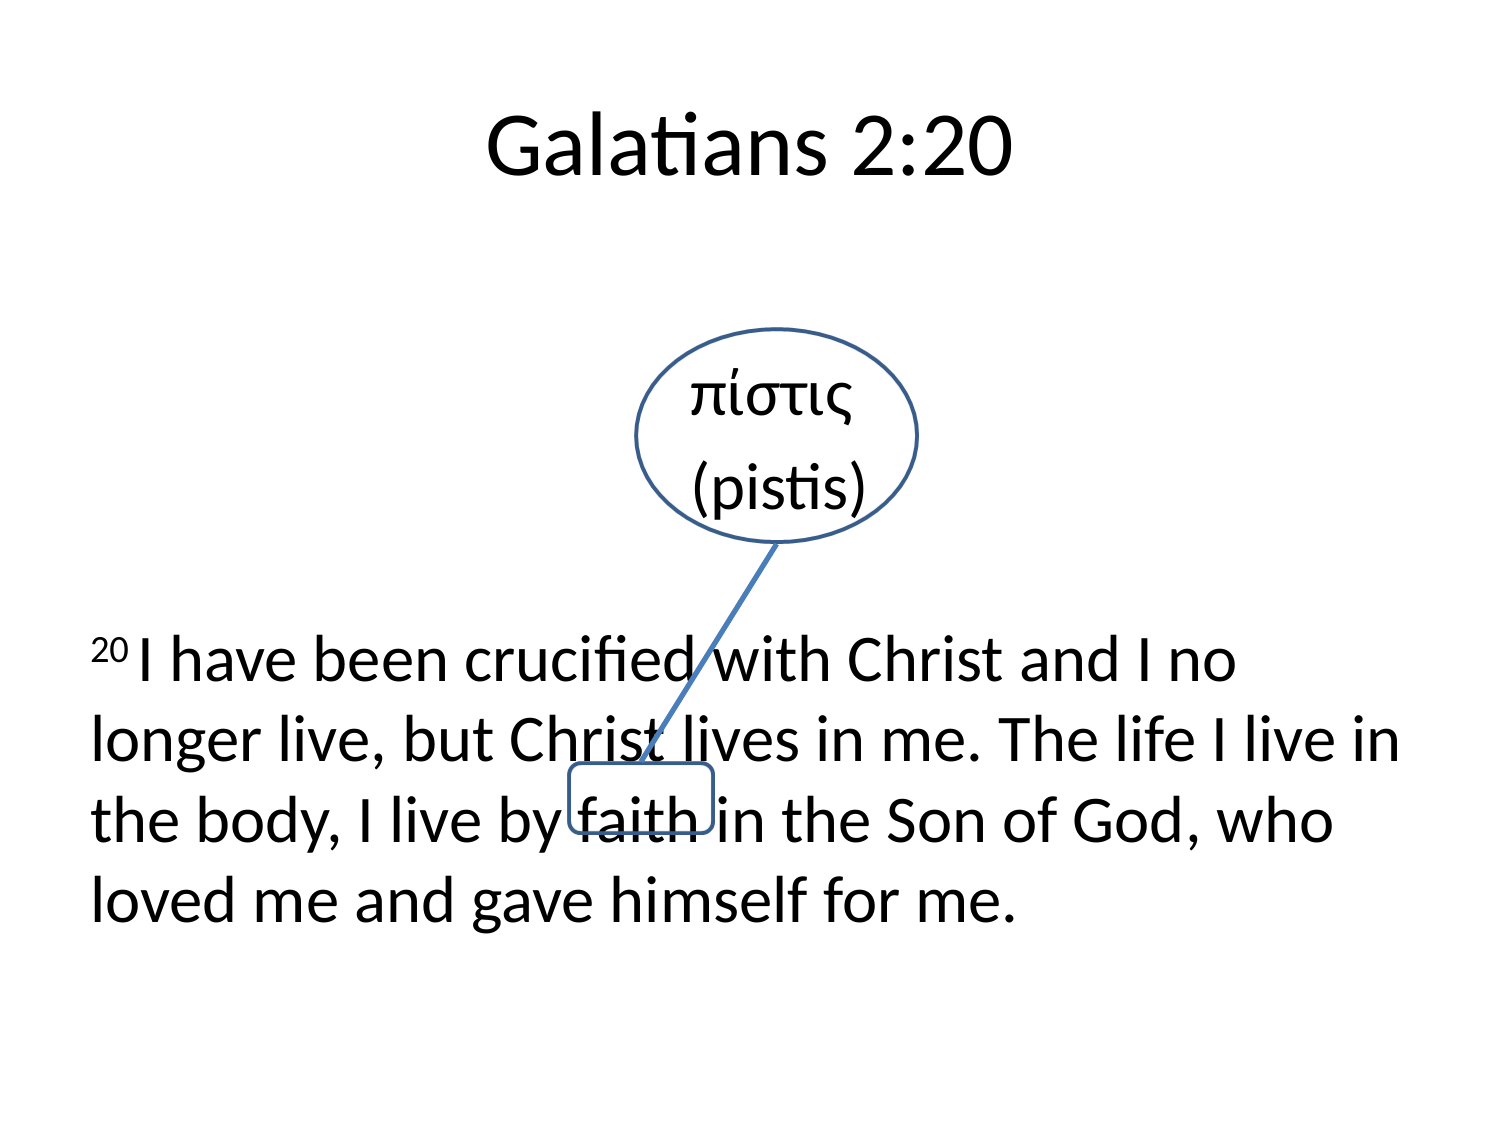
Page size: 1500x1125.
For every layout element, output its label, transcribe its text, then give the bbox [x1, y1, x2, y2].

picture [634, 326, 919, 545]
title Galatians 2:20 [75, 45, 1425, 233]
picture [567, 761, 715, 835]
list πίστις (pistis) 20 I have been crucified with Christ and I no longer live, but Christ lives in me. The life I live in the body, I live by faith in the Son of God, who loved me and gave himself for me. [75, 262, 1425, 1005]
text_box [640, 543, 777, 763]
